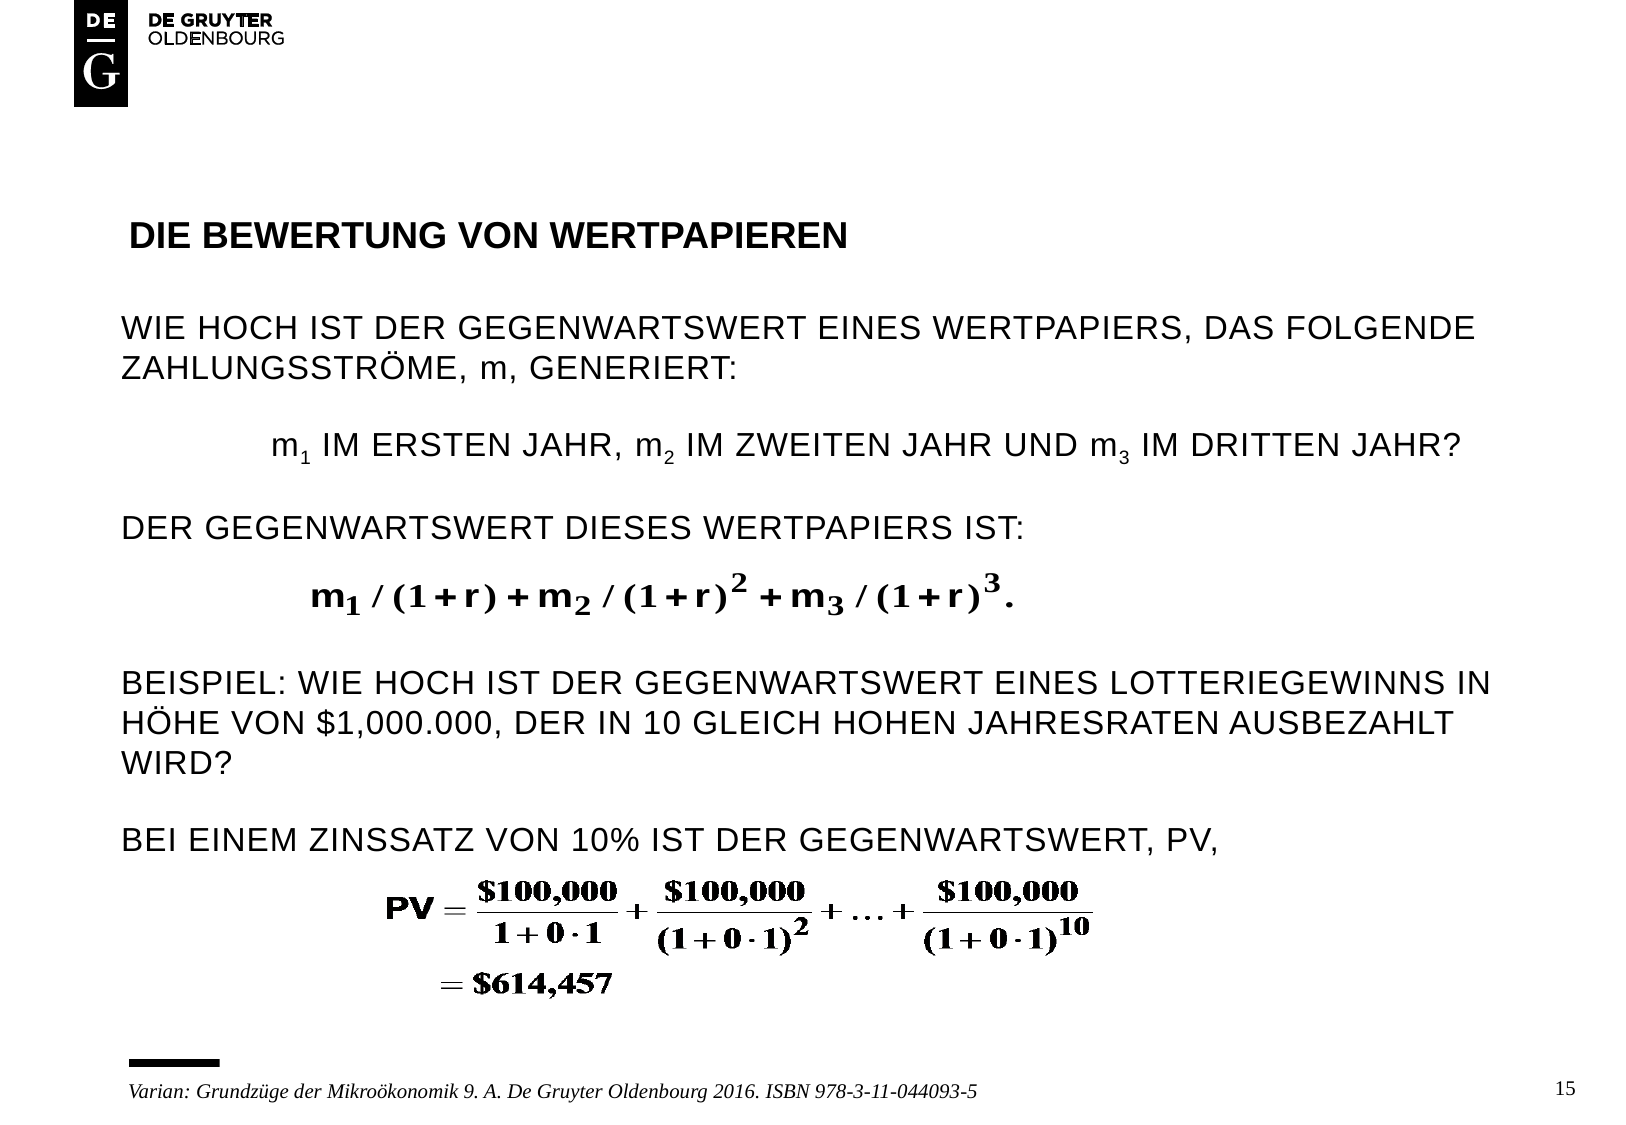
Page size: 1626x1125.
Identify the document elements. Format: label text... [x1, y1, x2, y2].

picture [384, 874, 1096, 1002]
slide_number 15 [1554, 1074, 1614, 1104]
list WIE HOCH IST DER GEGENWARTSWERT EINES WERTPAPIERS, Das folgende zahlungsströme, m, generiert: m1 im ersten jahr, m2 im zweiten jahr und m3 im dritten jahr? Der gegenwartswert dieses wertpapiers ist: Beispiel: wie hoch ist der gegenwartswert eines lotteriegewinns in höhe von $1,000.000, der in 10 gleich hohen jahresraten ausbezahlt wird? Bei einem Zinssatz von 10% ist Der gegenwartswert, PV, [121, 306, 1549, 1030]
title DIE BEWERTUNG VON WERTPAPIEREN [128, 211, 1556, 264]
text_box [309, 566, 1015, 618]
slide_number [128, 1077, 1539, 1108]
